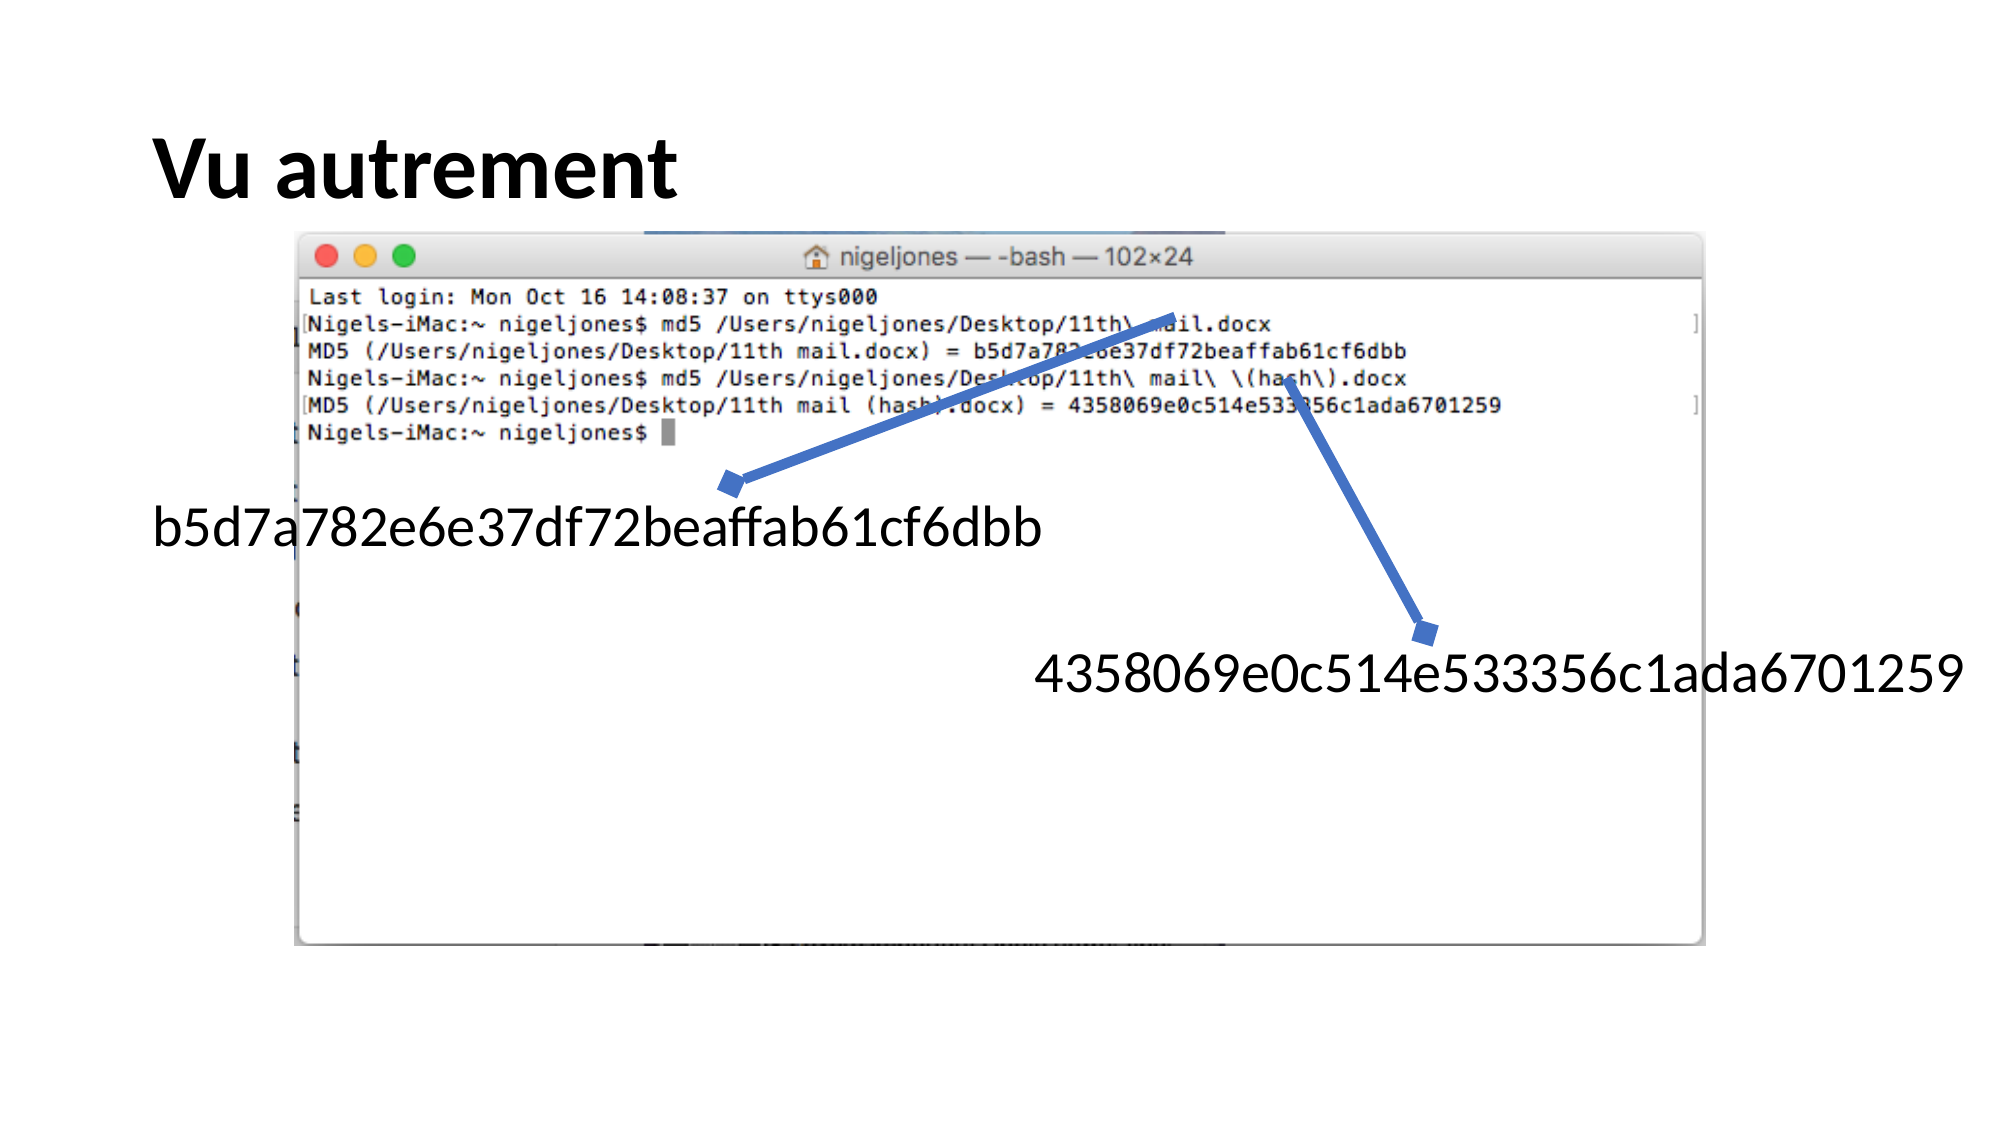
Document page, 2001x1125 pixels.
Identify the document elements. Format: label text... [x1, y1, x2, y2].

text_box b5d7a782e6e37df72beaffab61cf6dbb [137, 480, 294, 566]
text_box 4358069e0c514e533356c1ada6701259 [1706, 627, 2000, 712]
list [294, 231, 1706, 946]
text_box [731, 316, 1176, 484]
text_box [1286, 378, 1426, 633]
title Vu autrement [137, 59, 1863, 278]
